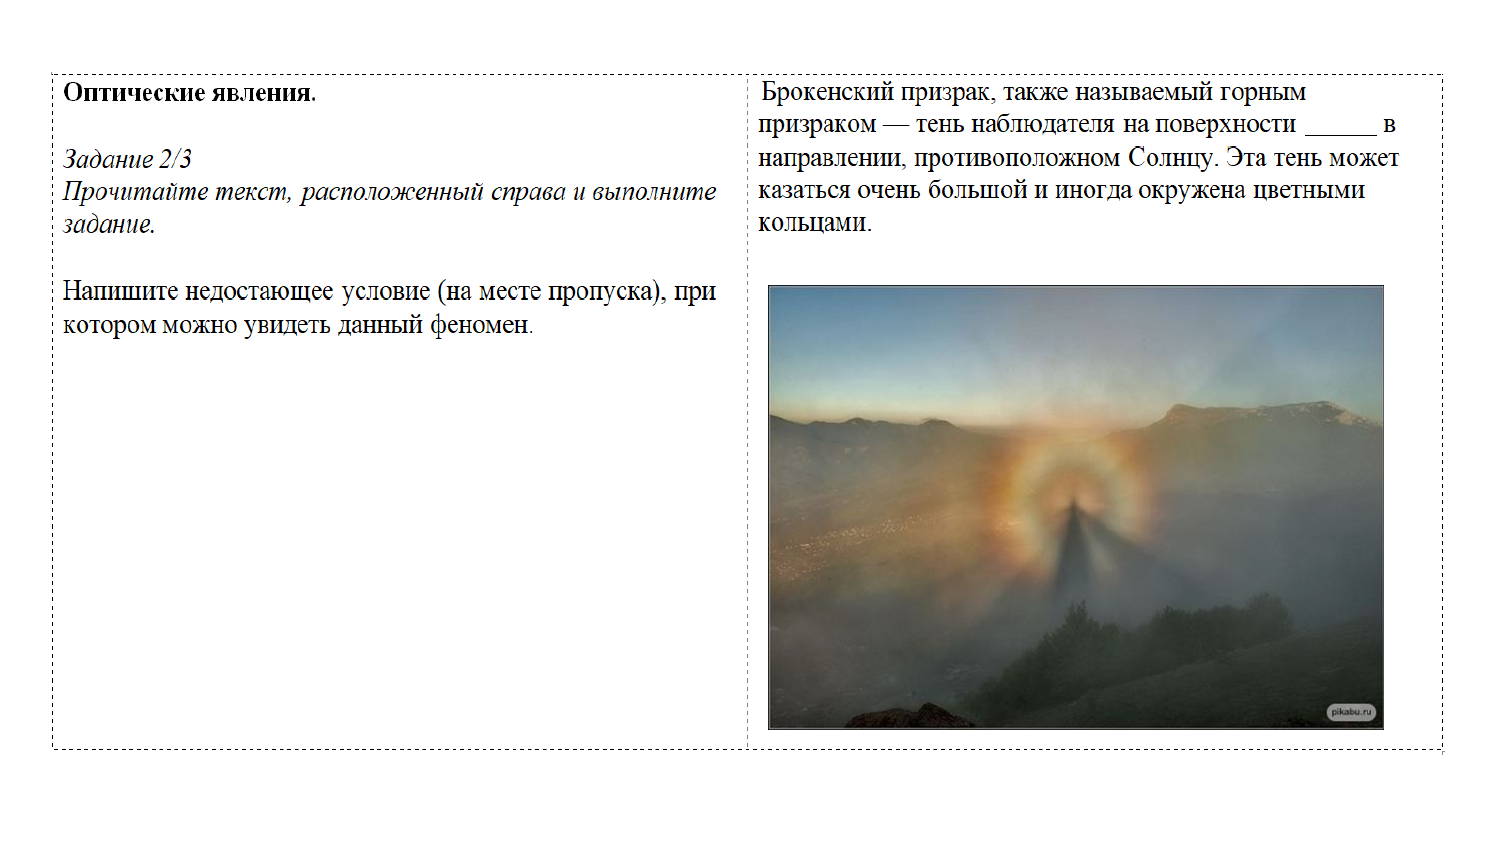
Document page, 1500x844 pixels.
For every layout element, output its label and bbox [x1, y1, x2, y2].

picture [50, 72, 1445, 755]
